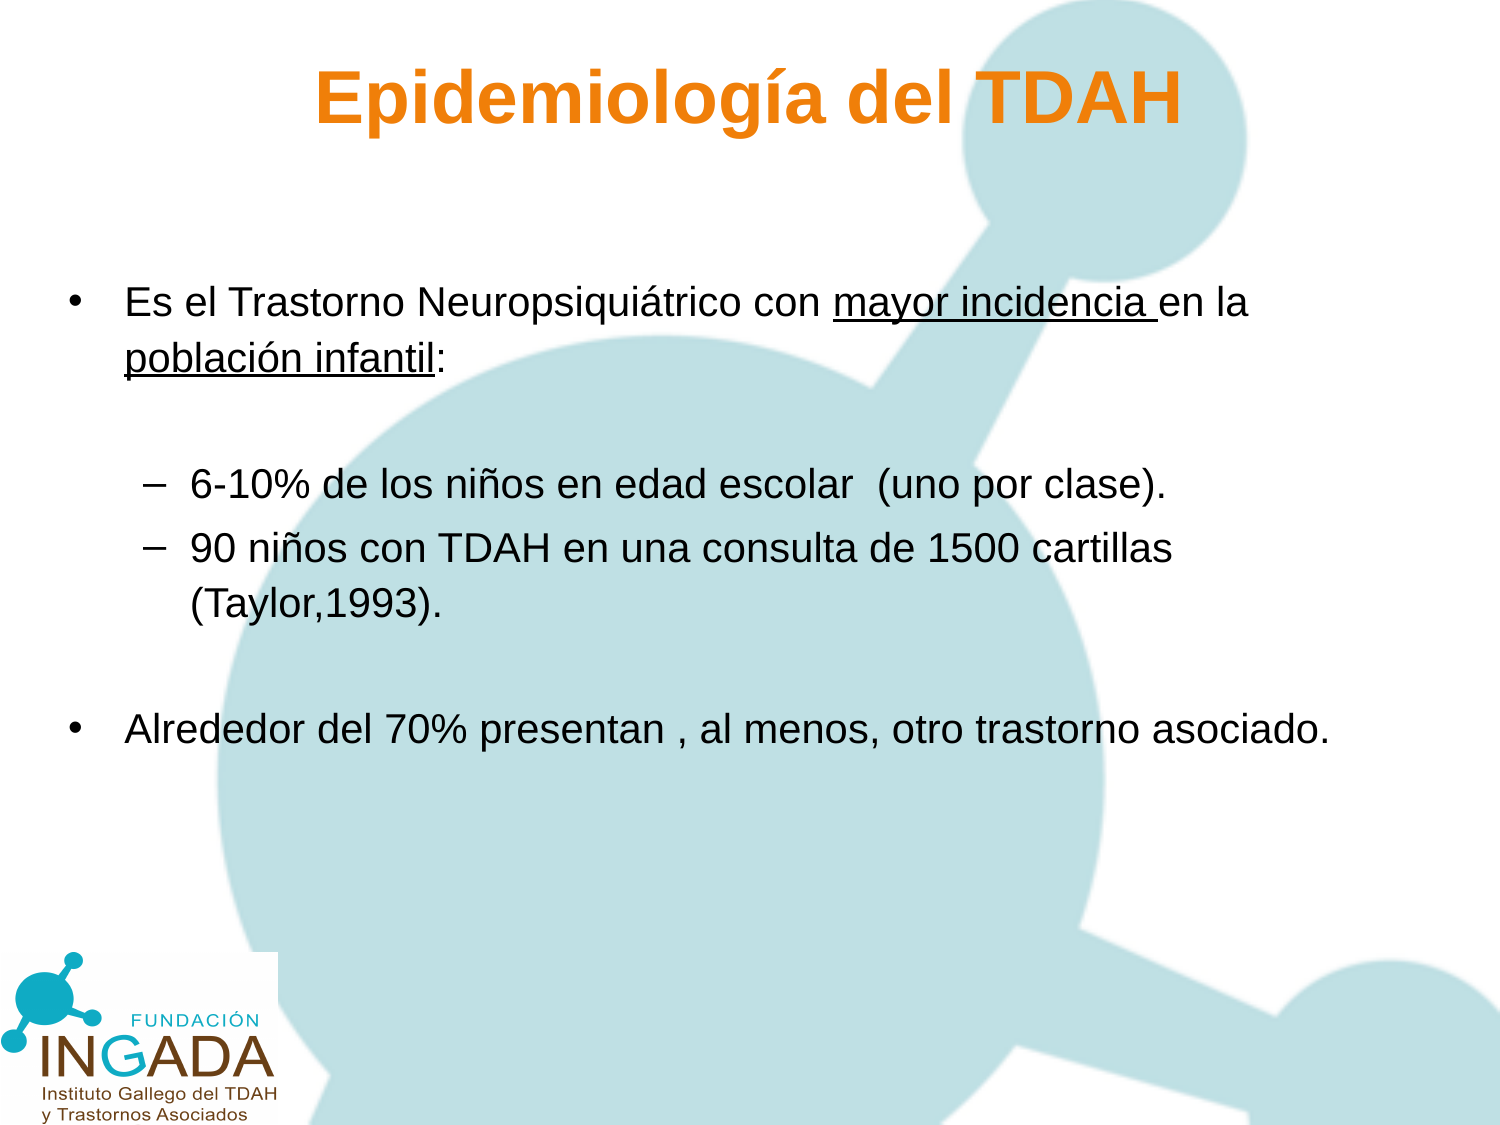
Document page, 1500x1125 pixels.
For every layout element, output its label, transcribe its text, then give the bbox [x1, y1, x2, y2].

title Epidemiología del TDAH [228, 0, 1272, 188]
picture [1, 952, 278, 1124]
list Es el Trastorno Neuropsiquiátrico con mayor incidencia en la población infantil: 6-10% de los niños en edad escolar (uno por clase). 90 niños con TDAH en una consulta de 1500 cartillas (Taylor,1993). Alrededor del 70% presentan , al menos, otro trastorno asociado. [53, 262, 1400, 917]
